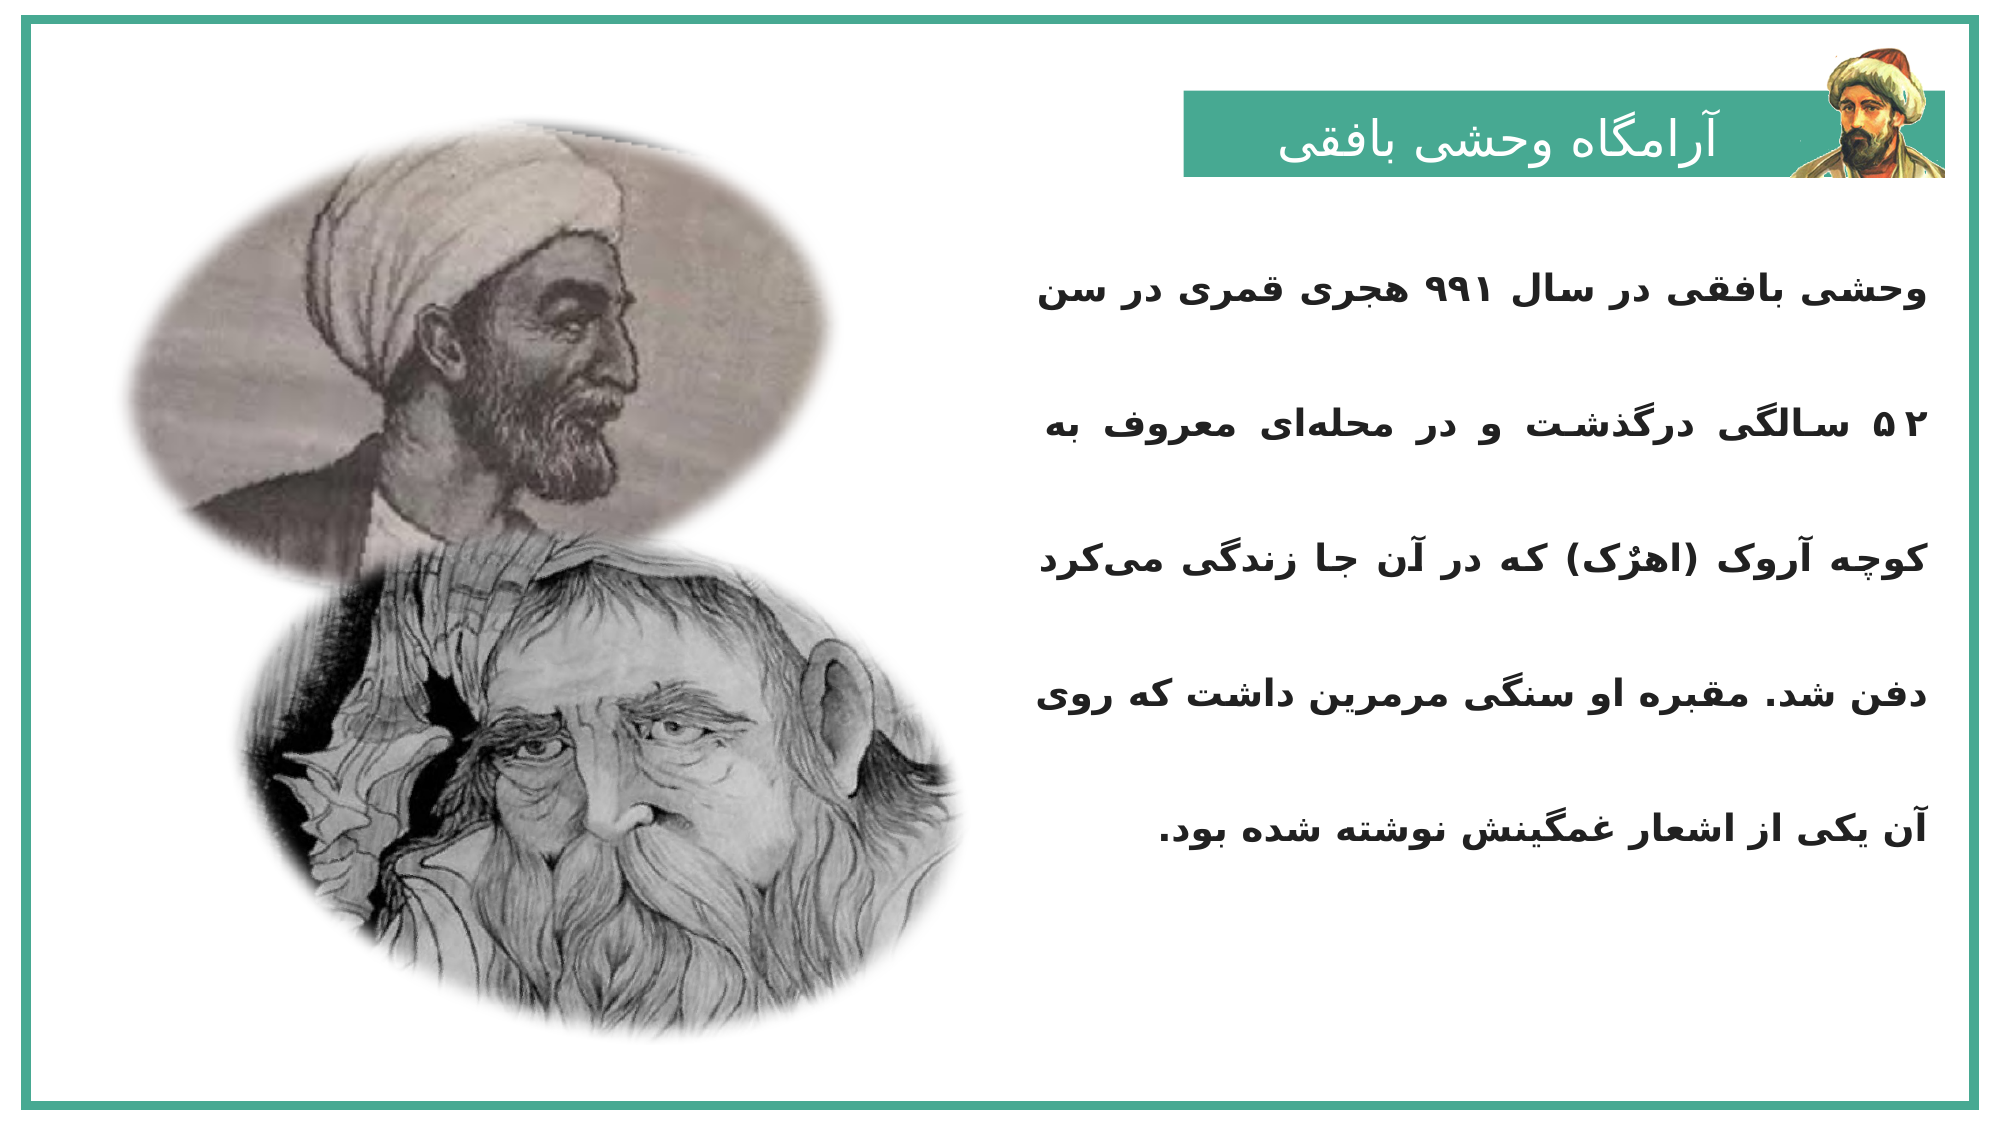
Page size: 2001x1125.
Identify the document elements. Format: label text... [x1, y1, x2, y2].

text_box آرامگاه وحشی بافقی کجاست؟ [1171, 99, 1825, 166]
text_box وحشی بافقی در سال ۹۹۱ هجری قمری در سن ۵۲ سالگی درگذشت و در محله‌ای معروف به کوچه آروک (اهرٌک) که در آن جا زندگی می‌کرد دفن شد. مقبره او سنگی مرمرین داشت که روی آن یکی از اشعار غمگینش نوشته شده بود. [1020, 166, 1943, 857]
picture [108, 118, 976, 1040]
picture [1784, 7, 1945, 178]
